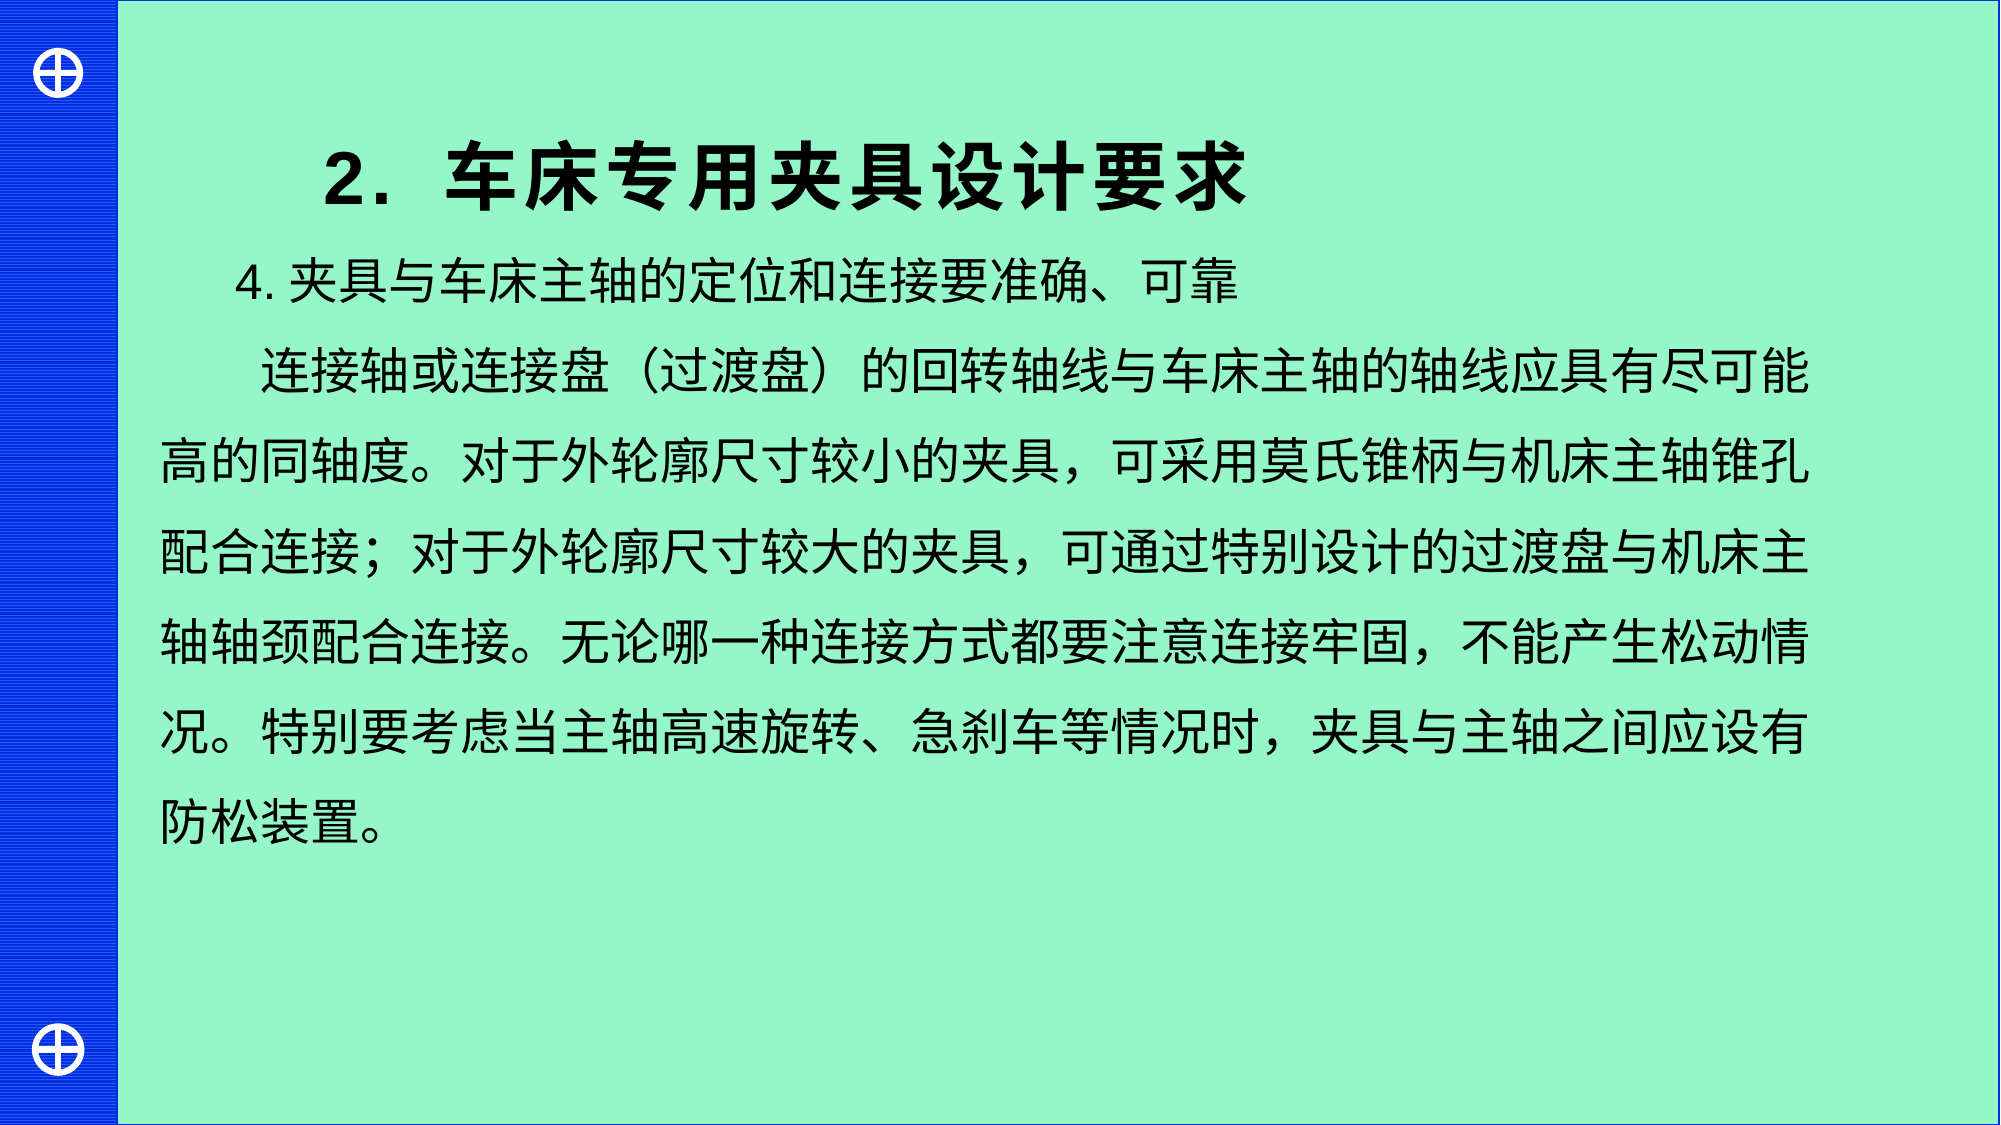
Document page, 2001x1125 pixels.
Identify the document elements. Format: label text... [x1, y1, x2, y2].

text_box 4.夹具与车床主轴的定位和连接要准确、可靠 连接轴或连接盘（过渡盘）的回转轴线与车床主轴的轴线应具有尽可能高的同轴度。对于外轮廓尺寸较小的夹具，可采用莫氏锥柄与机床主轴锥孔配合连接；对于外轮廓尺寸较大的夹具，可通过特别设计的过渡盘与机床主轴轴颈配合连接。无论哪一种连接方式都要注意连接牢固，不能产生松动情况。特别要考虑当主轴高速旋转、急刹车等情况时，夹具与主轴之间应设有防松装置。 [145, 212, 1853, 948]
text_box 2. 车床专用夹具设计要求 [173, 106, 1462, 212]
